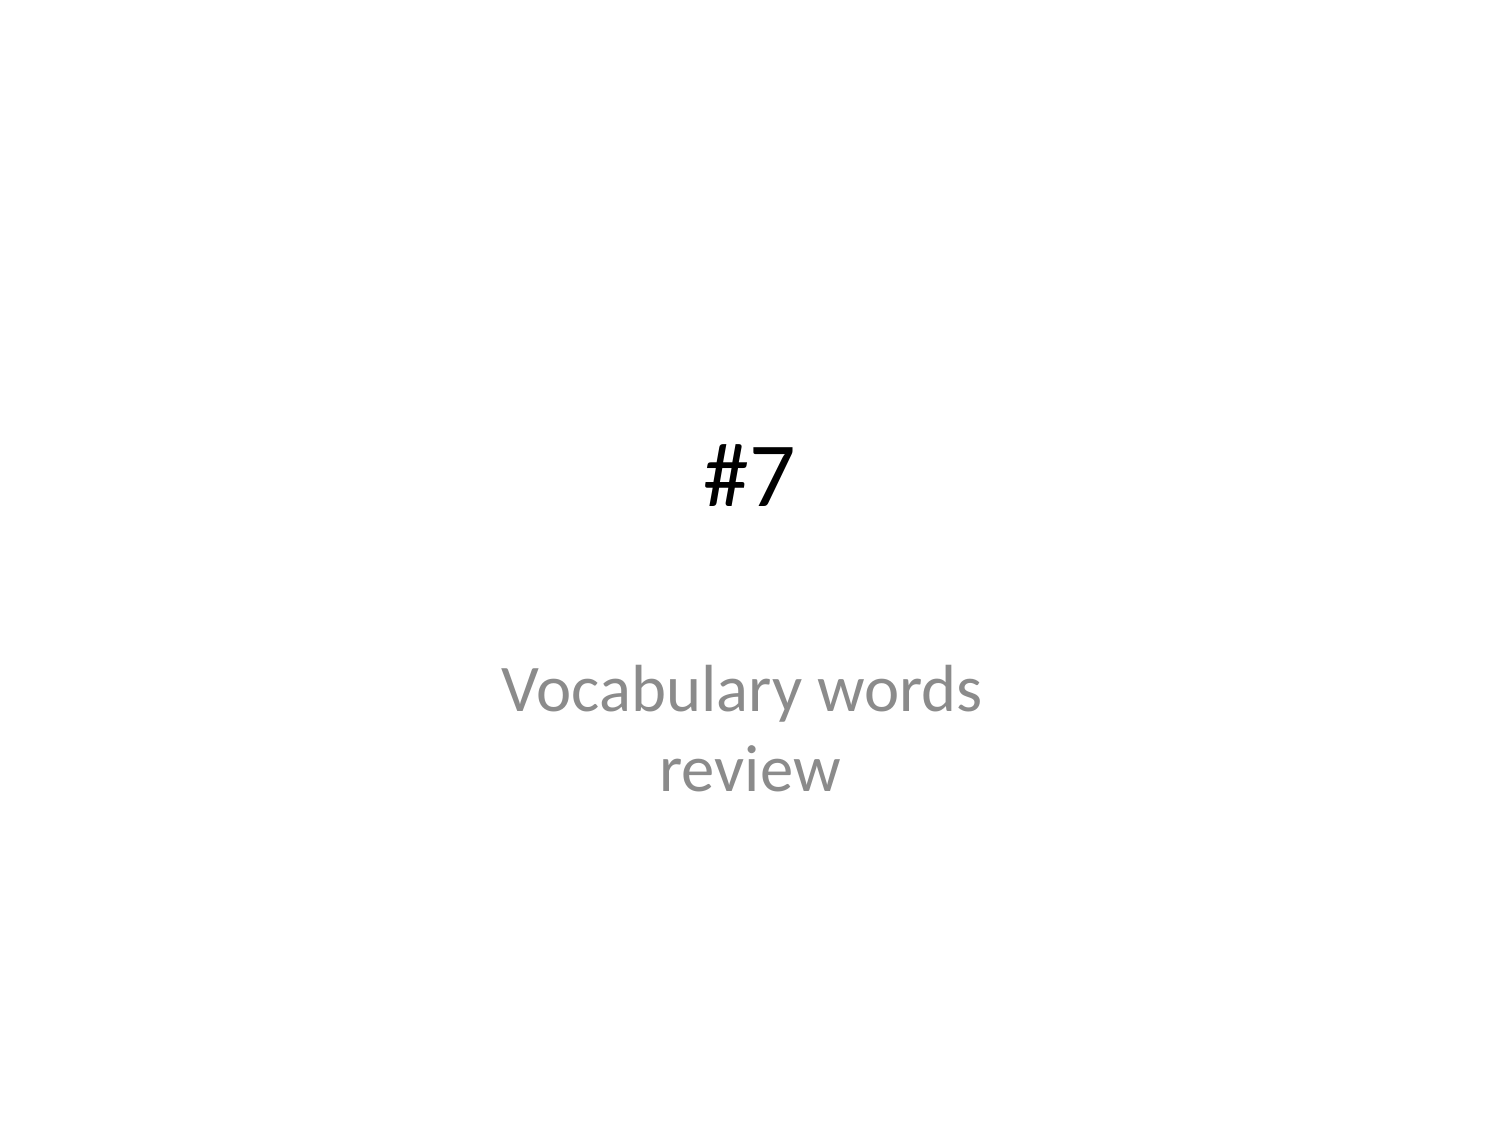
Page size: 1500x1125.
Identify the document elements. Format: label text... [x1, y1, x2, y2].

subtitle Vocabulary words review [225, 637, 1275, 925]
title #7 [112, 349, 1388, 591]
